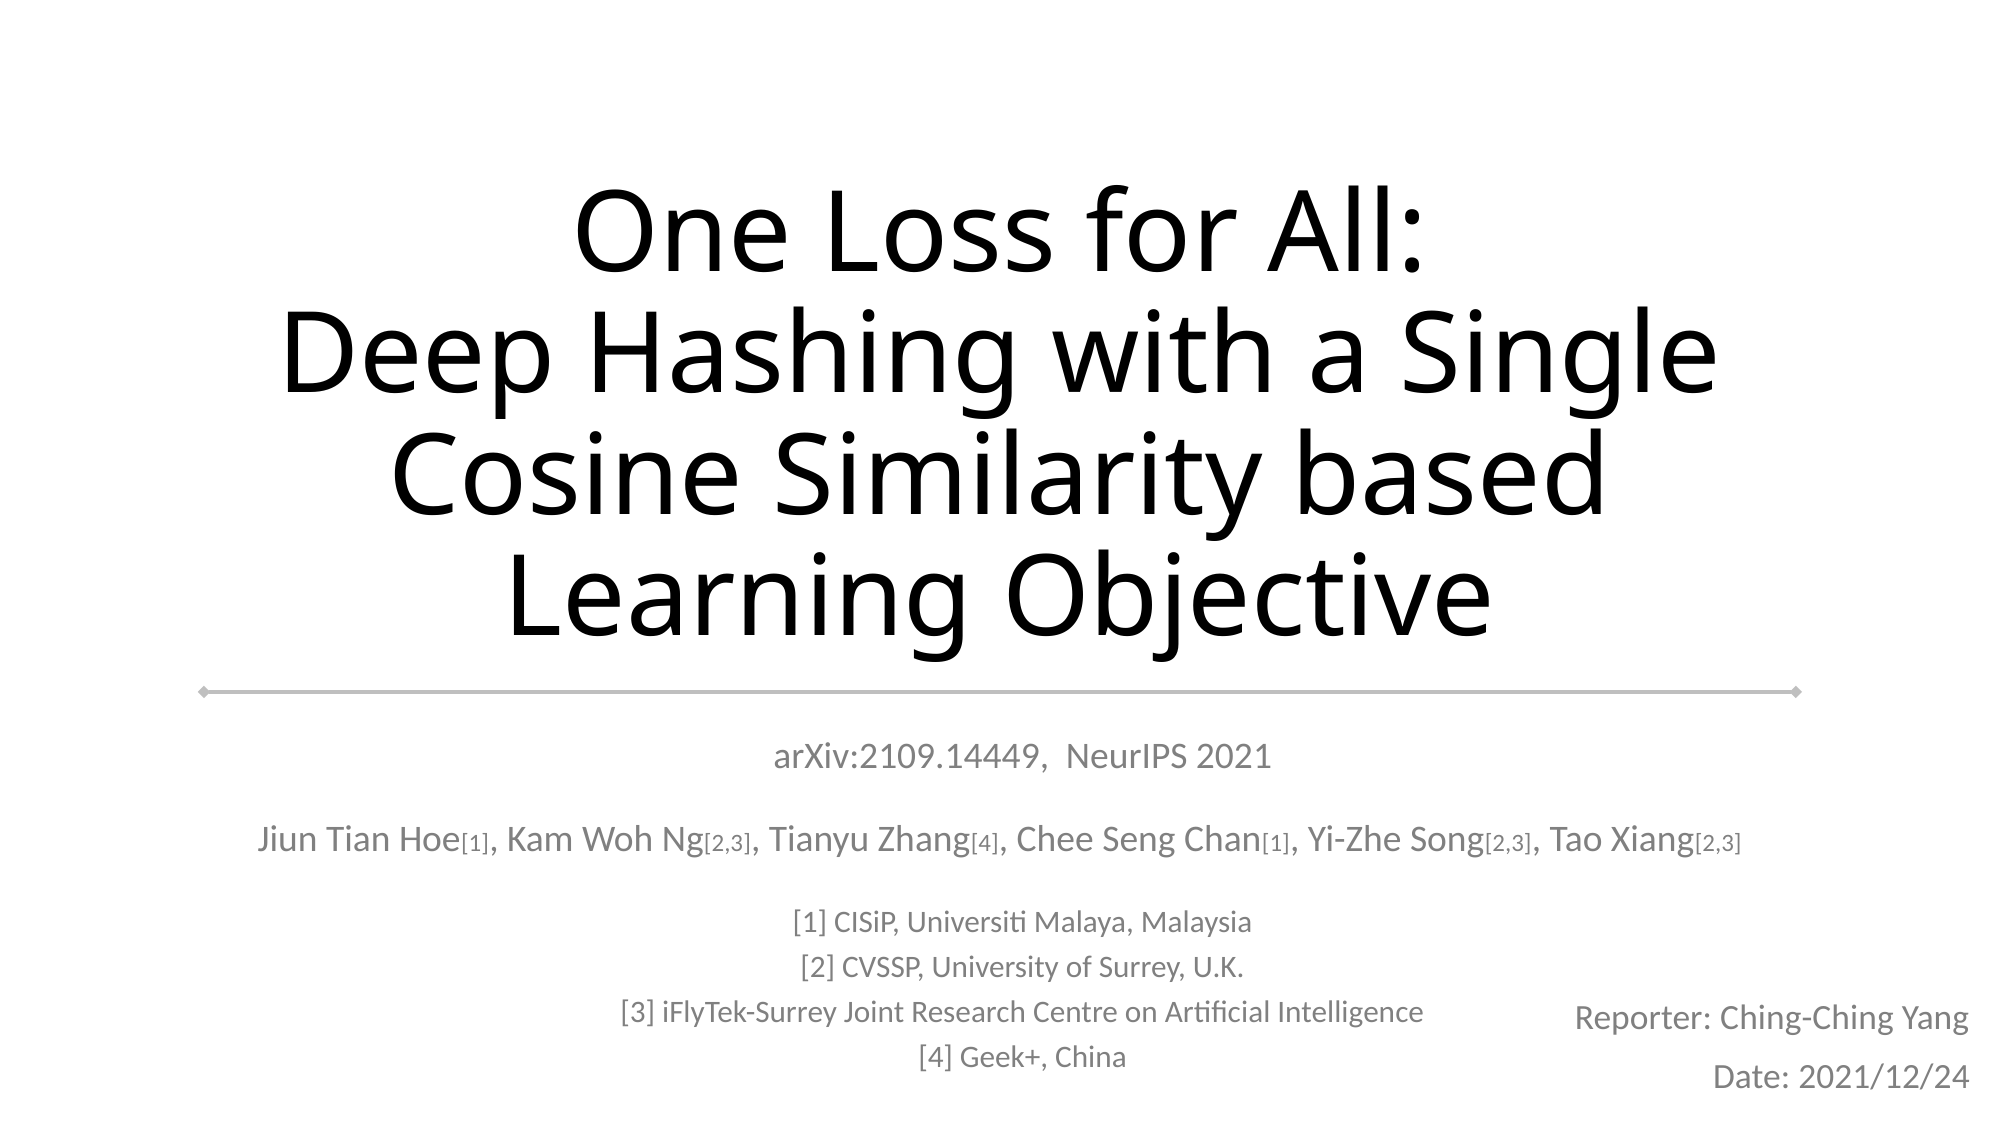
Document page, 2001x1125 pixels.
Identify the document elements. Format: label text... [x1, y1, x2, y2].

title One Loss for All: Deep Hashing with a Single Cosine Similarity based Learning Objective [234, 158, 1765, 668]
text_box [1] CISiP, Universiti Malaya, Malaysia [2] CVSSP, University of Surrey, U.K. [3] iFlyTek-Surrey Joint Research Centre on Artificial Intelligence [4] Geek+, China [490, 886, 1555, 1097]
text_box arXiv:2109.14449, NeurIPS 2021 [249, 729, 1796, 798]
subtitle Jiun Tian Hoe[1], Kam Woh Ng[2,3], Tianyu Zhang[4], Chee Seng Chan[1], Yi-Zhe Song[2,3], Tao Xiang[2,3] [203, 797, 1796, 877]
text_box Reporter: Ching-Ching Yang Date: 2021/12/24 [1545, 991, 1985, 1125]
